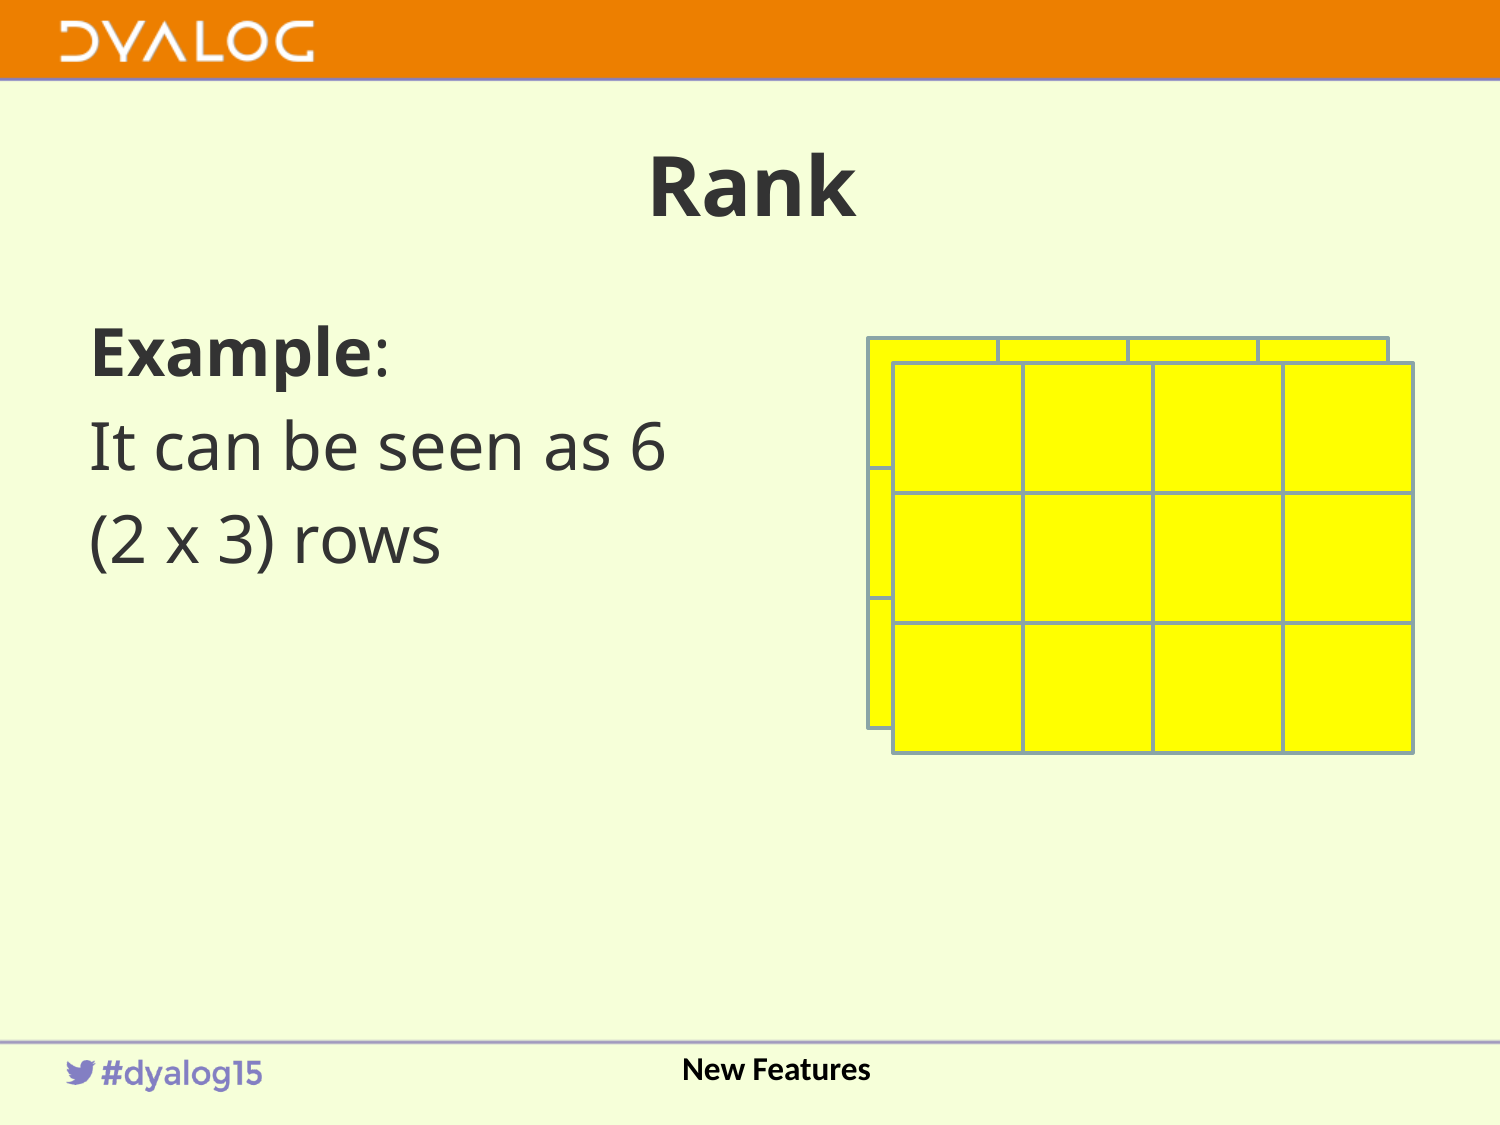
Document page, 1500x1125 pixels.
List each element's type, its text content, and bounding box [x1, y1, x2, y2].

title Rank [76, 125, 1427, 256]
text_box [867, 337, 1389, 467]
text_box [892, 362, 1414, 492]
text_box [867, 597, 887, 729]
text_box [892, 622, 1414, 753]
footer New Features [667, 1039, 892, 1100]
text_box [892, 492, 1414, 622]
list Example: It can be seen as 6 (2 x 3) rows [75, 302, 1425, 1005]
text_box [867, 467, 887, 597]
picture [0, 0, 1500, 1125]
